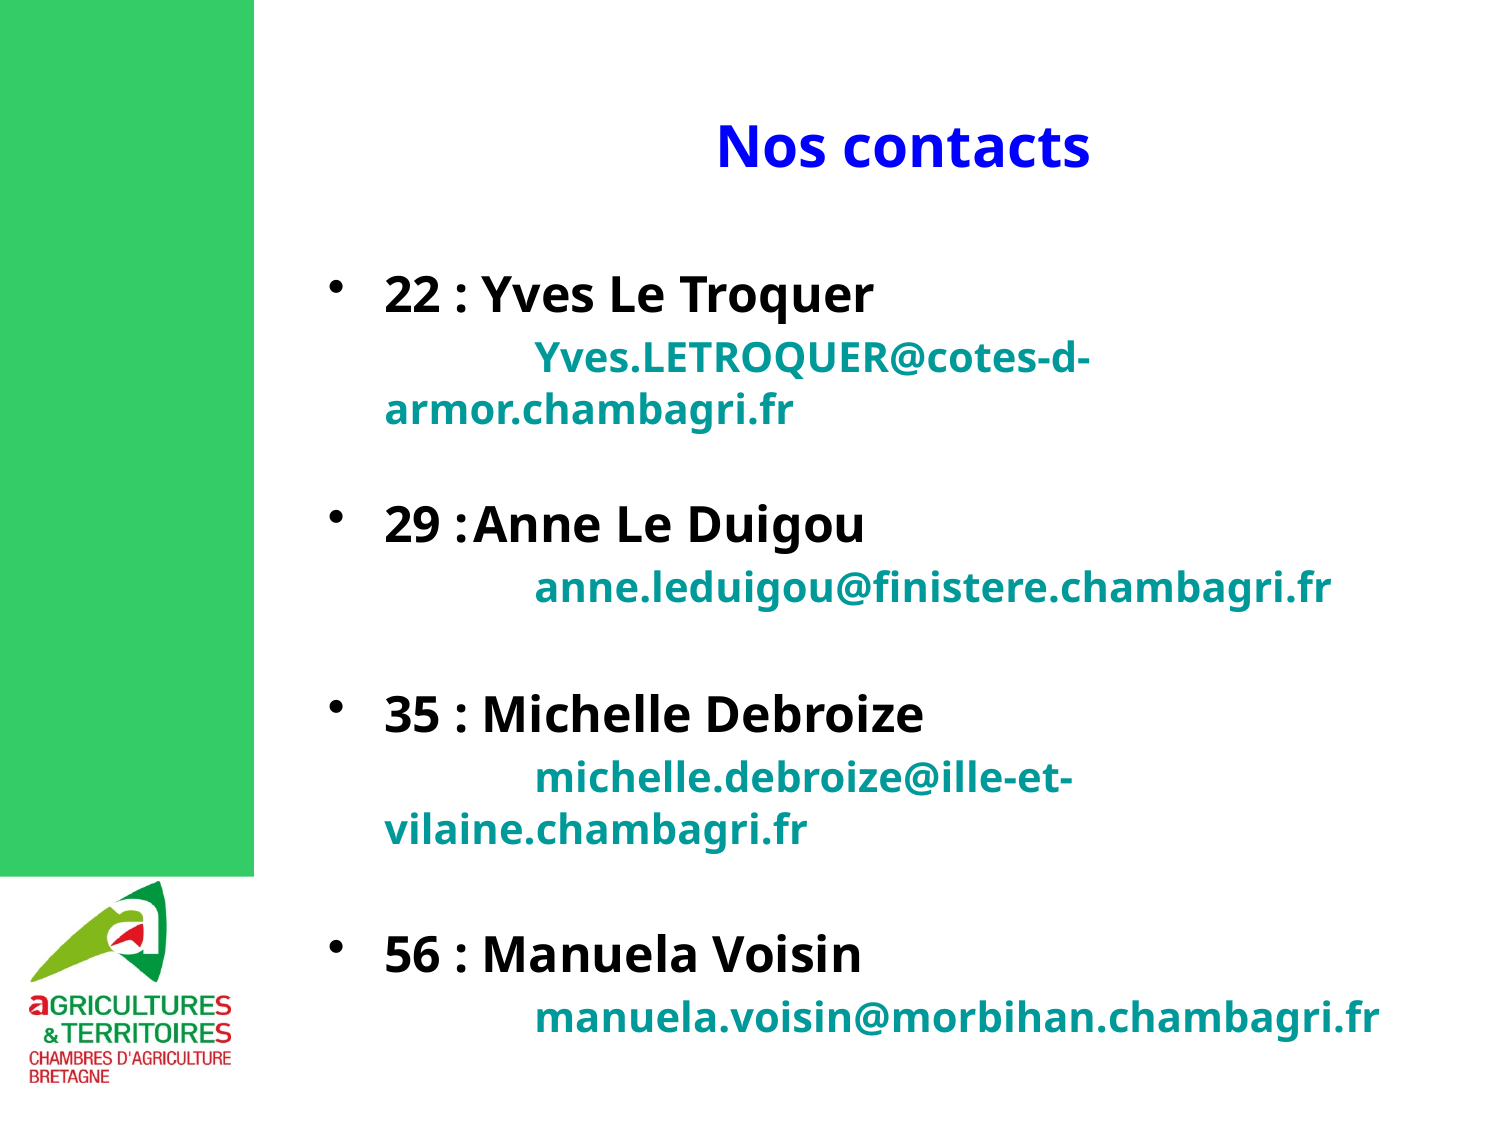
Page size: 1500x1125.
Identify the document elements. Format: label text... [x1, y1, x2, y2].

list 22 : Yves Le Troquer Yves.LETROQUER@cotes-d-armor.chambagri.fr 29 : Anne Le Duigou anne.leduigou@finistere.chambagri.fr 35 : Michelle Debroize michelle.debroize@ille-et-vilaine.chambagri.fr 56 : Manuela Voisin manuela.voisin@morbihan.chambagri.fr [312, 255, 1459, 998]
picture [29, 881, 231, 1083]
title Nos contacts [336, 44, 1471, 244]
